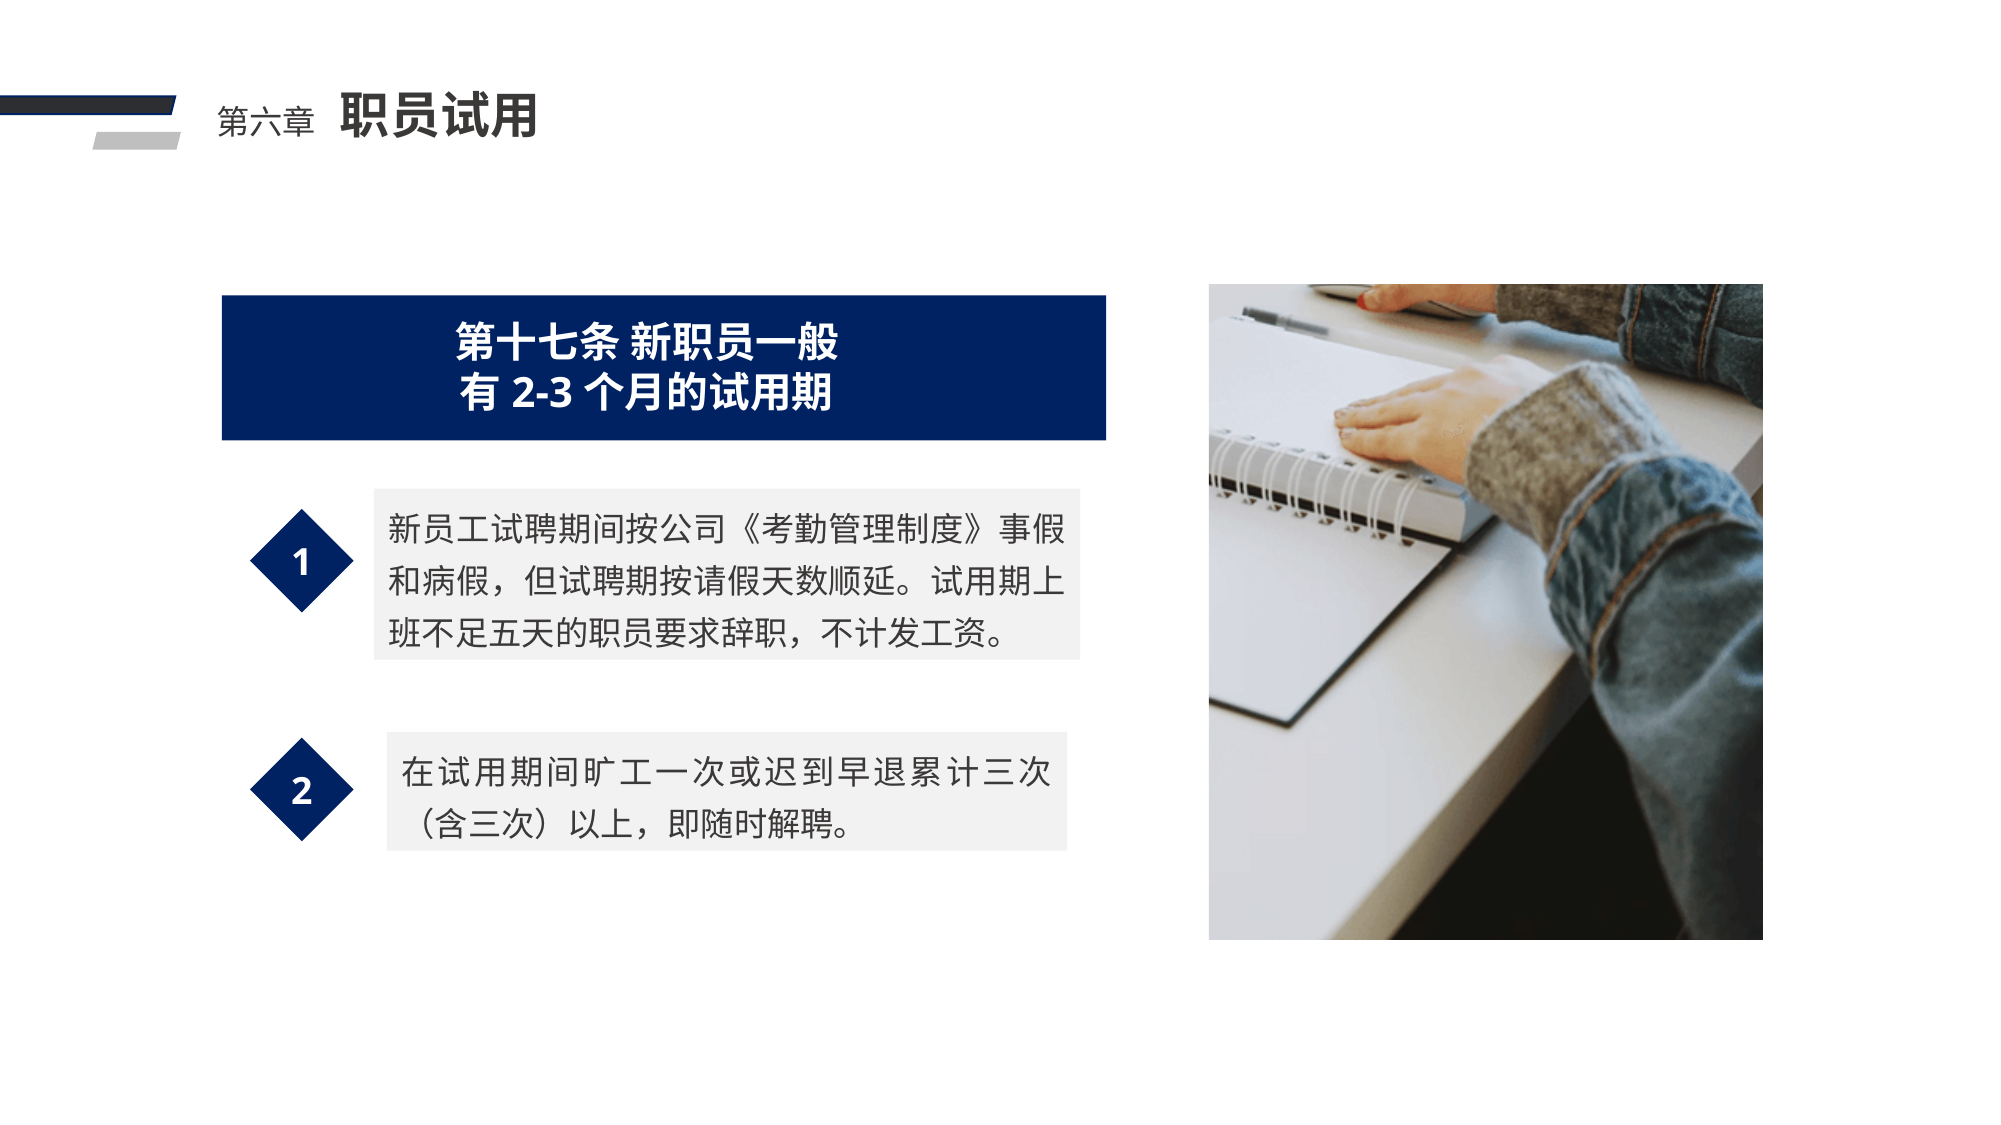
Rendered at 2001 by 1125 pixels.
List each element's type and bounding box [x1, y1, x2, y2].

text_box [250, 731, 1068, 848]
text_box [250, 488, 1081, 662]
text_box [221, 295, 1107, 441]
text_box [0, 96, 181, 150]
text_box [1208, 284, 1764, 940]
text_box [201, 75, 689, 152]
